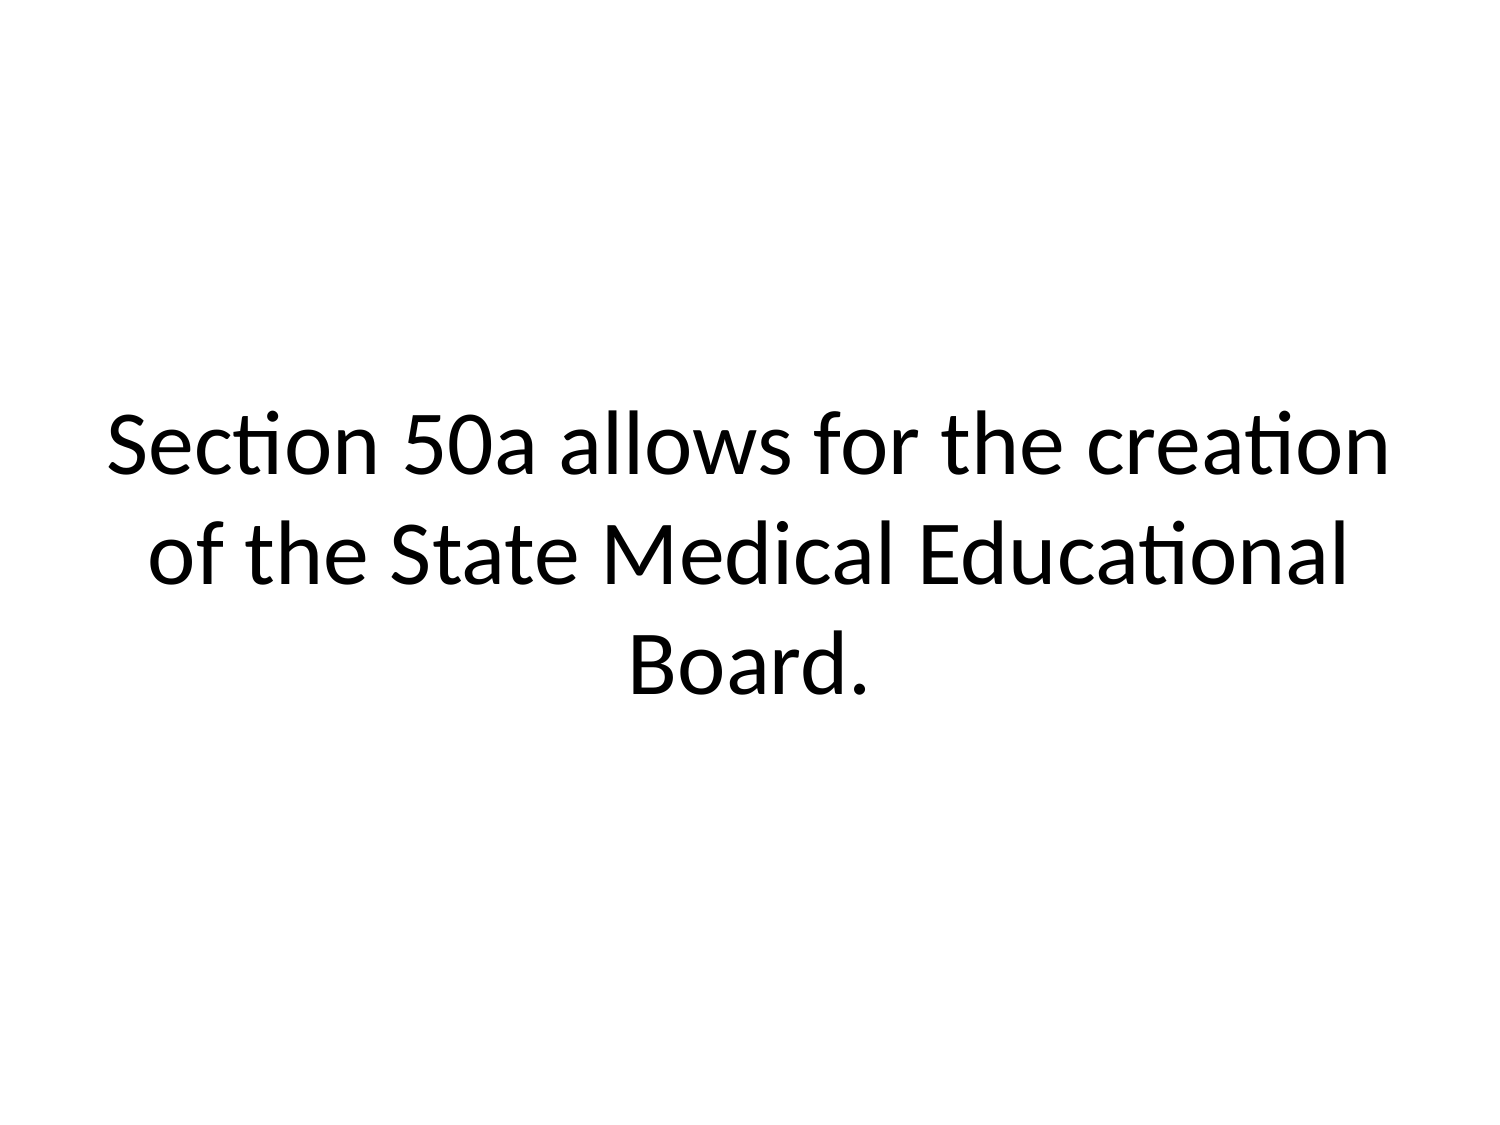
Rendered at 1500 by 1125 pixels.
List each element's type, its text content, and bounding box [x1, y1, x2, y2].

title Section 50a allows for the creation of the State Medical Educational Board. [75, 45, 1425, 1050]
